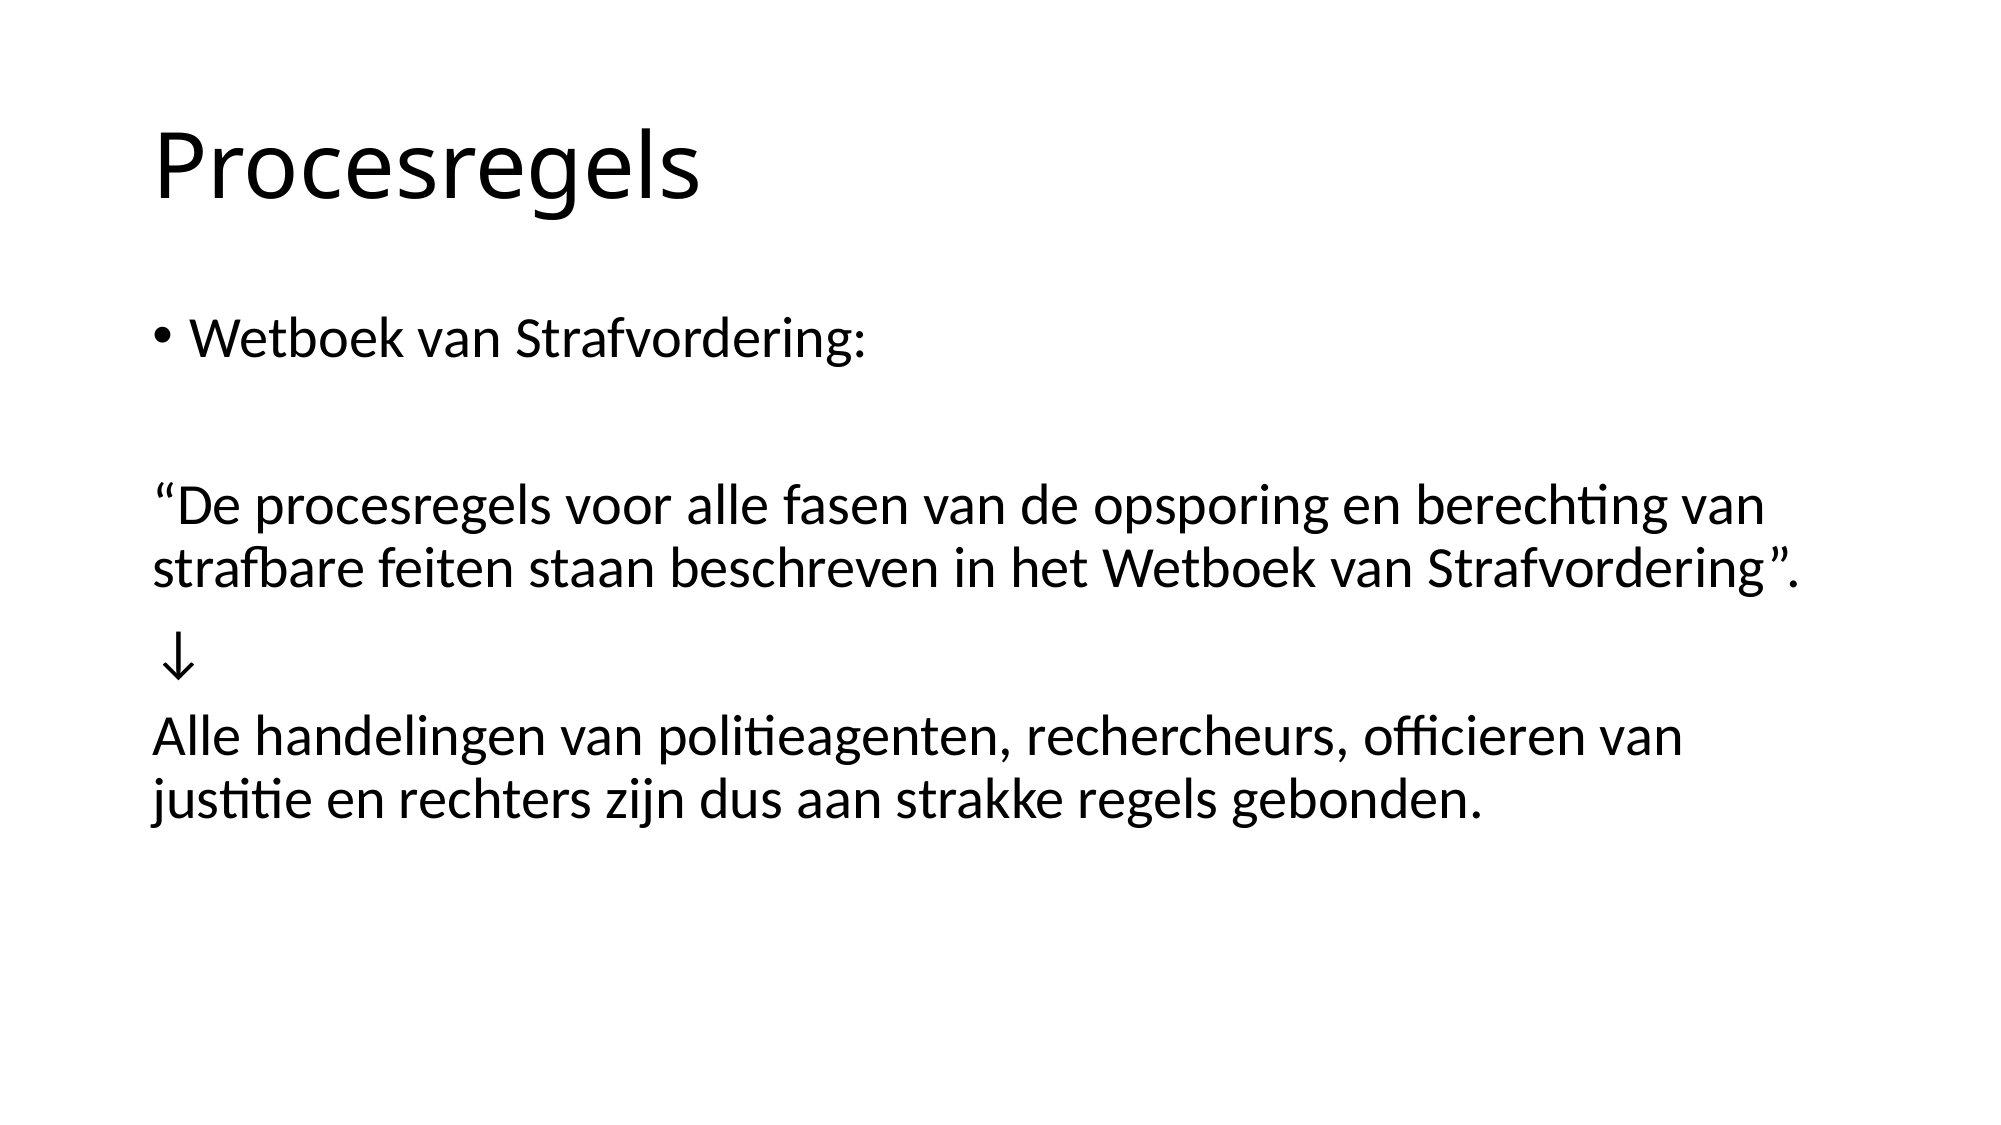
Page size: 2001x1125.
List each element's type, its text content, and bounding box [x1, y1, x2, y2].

title Procesregels [137, 59, 1863, 278]
list Wetboek van Strafvordering: “De procesregels voor alle fasen van de opsporing en berechting van strafbare feiten staan beschreven in het Wetboek van Strafvordering”. ↓ Alle handelingen van politieagenten, rechercheurs, officieren van justitie en rechters zijn dus aan strakke regels gebonden. [137, 299, 1863, 1014]
